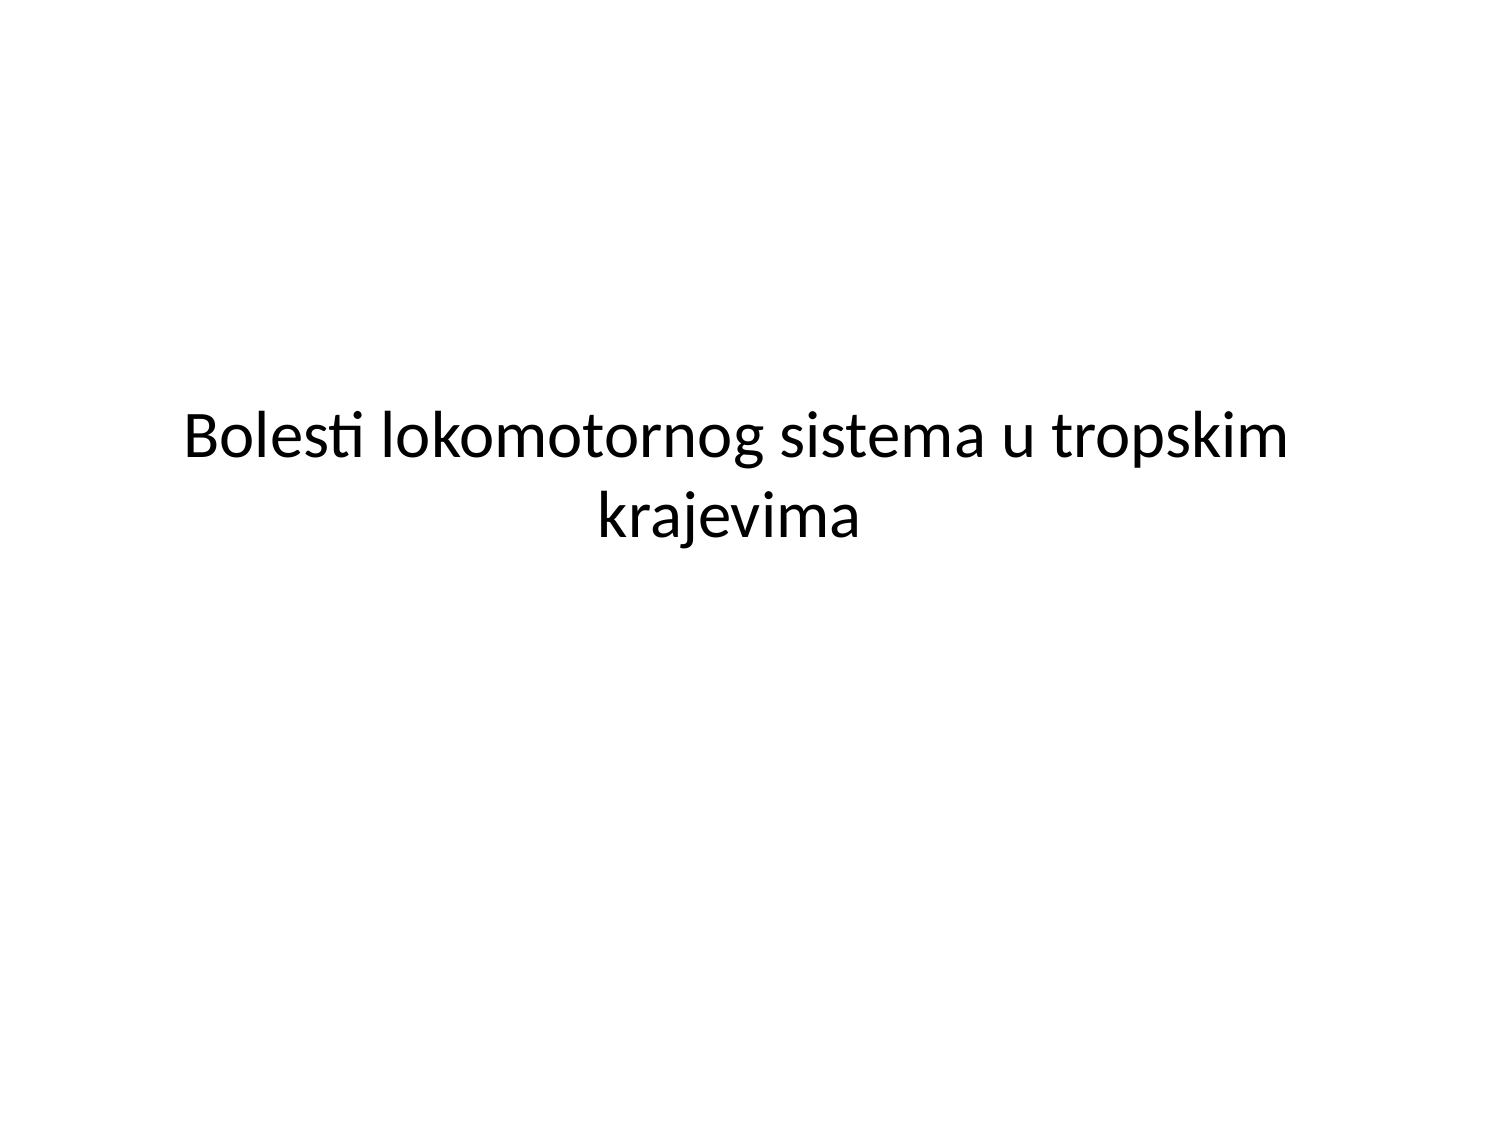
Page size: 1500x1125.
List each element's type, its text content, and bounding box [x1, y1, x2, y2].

title Bolesti lokomotornog sistema u tropskim krajevima [99, 350, 1375, 592]
